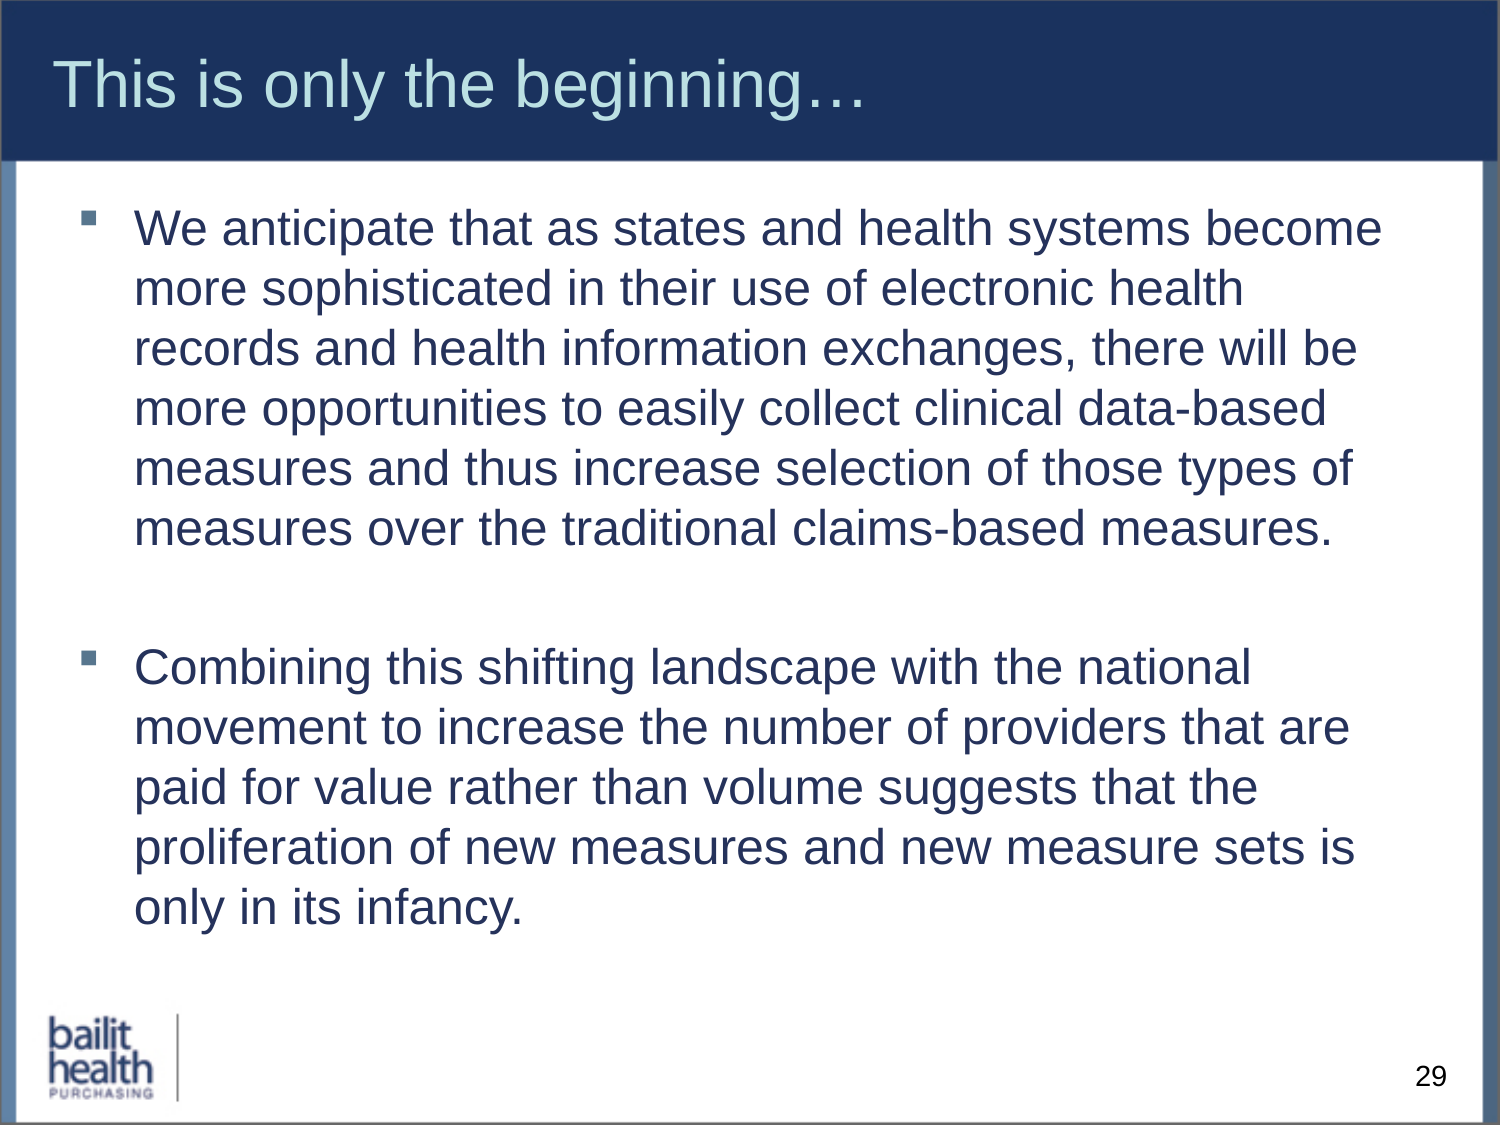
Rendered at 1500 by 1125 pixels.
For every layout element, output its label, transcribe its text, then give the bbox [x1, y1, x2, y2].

slide_number 29 [1374, 1049, 1463, 1088]
title This is only the beginning… [37, 0, 1313, 176]
picture [0, 0, 1500, 1125]
list We anticipate that as states and health systems become more sophisticated in their use of electronic health records and health information exchanges, there will be more opportunities to easily collect clinical data-based measures and thus increase selection of those types of measures over the traditional claims-based measures. Combining this shifting landscape with the national movement to increase the number of providers that are paid for value rather than volume suggests that the proliferation of new measures and new measure sets is only in its infancy. [62, 187, 1438, 976]
